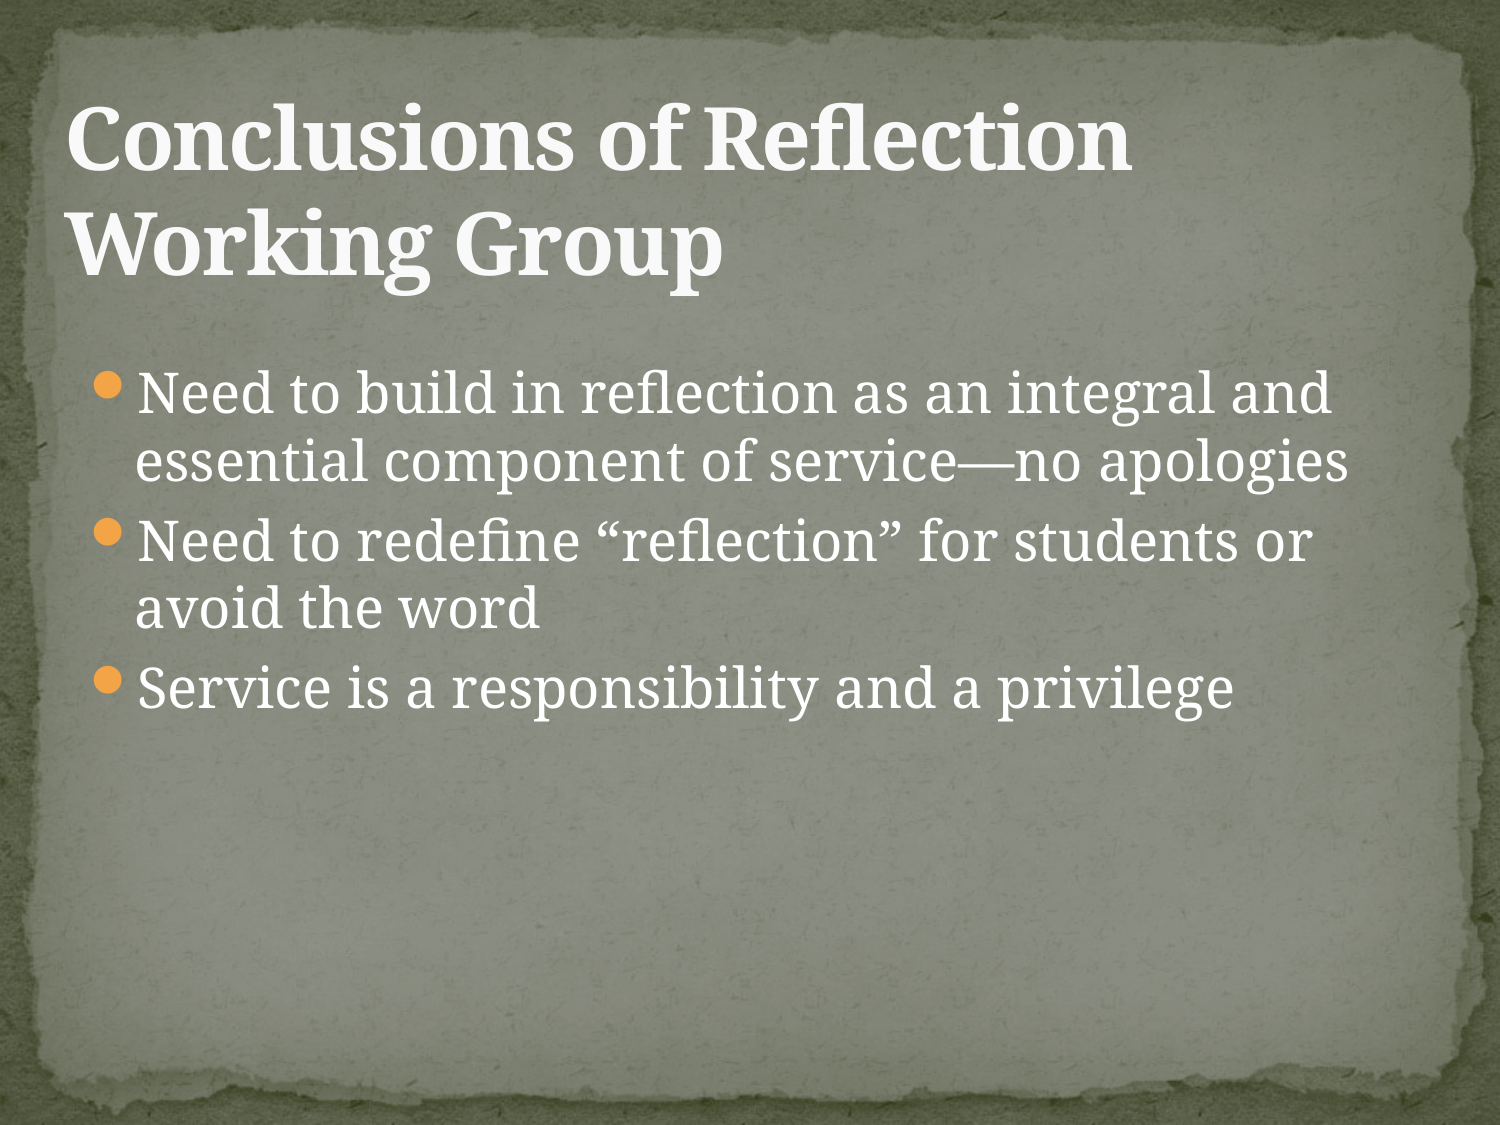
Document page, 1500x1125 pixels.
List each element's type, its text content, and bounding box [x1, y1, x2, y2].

title Conclusions of Reflection Working Group [49, 49, 1463, 300]
list Need to build in reflection as an integral and essential component of service—no apologies Need to redefine “reflection” for students or avoid the word Service is a responsibility and a privilege [75, 350, 1425, 1050]
